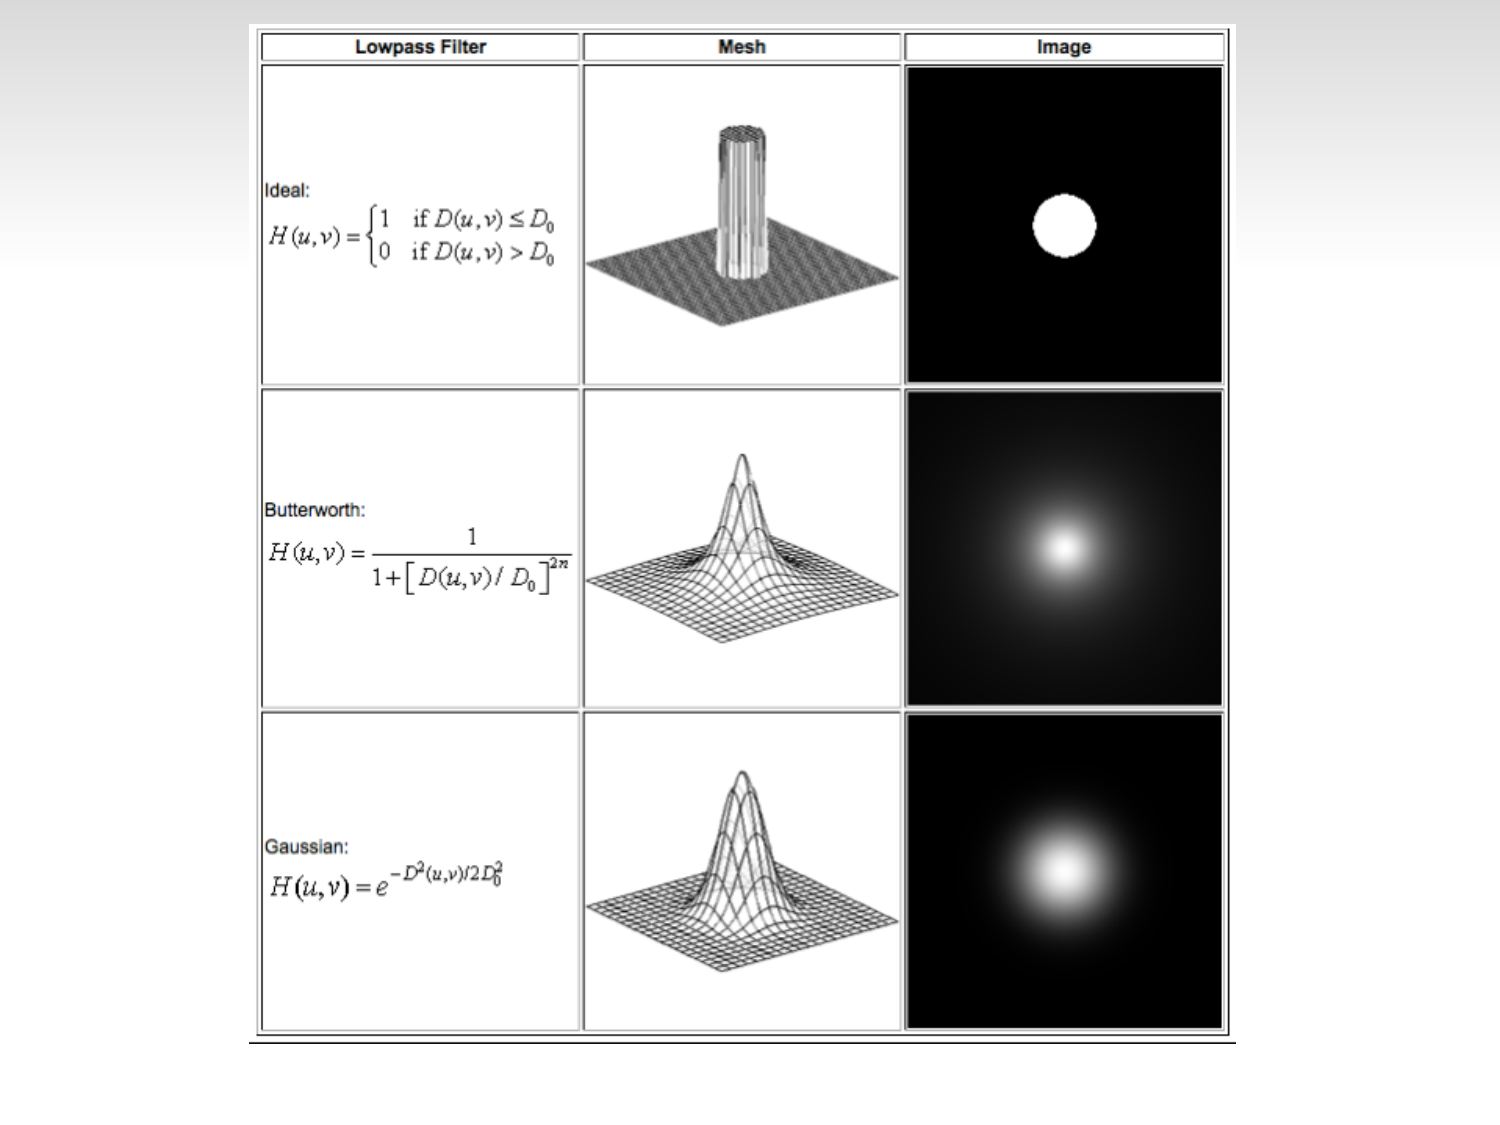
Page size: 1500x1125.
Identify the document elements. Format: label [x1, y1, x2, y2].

picture [249, 24, 1237, 1044]
